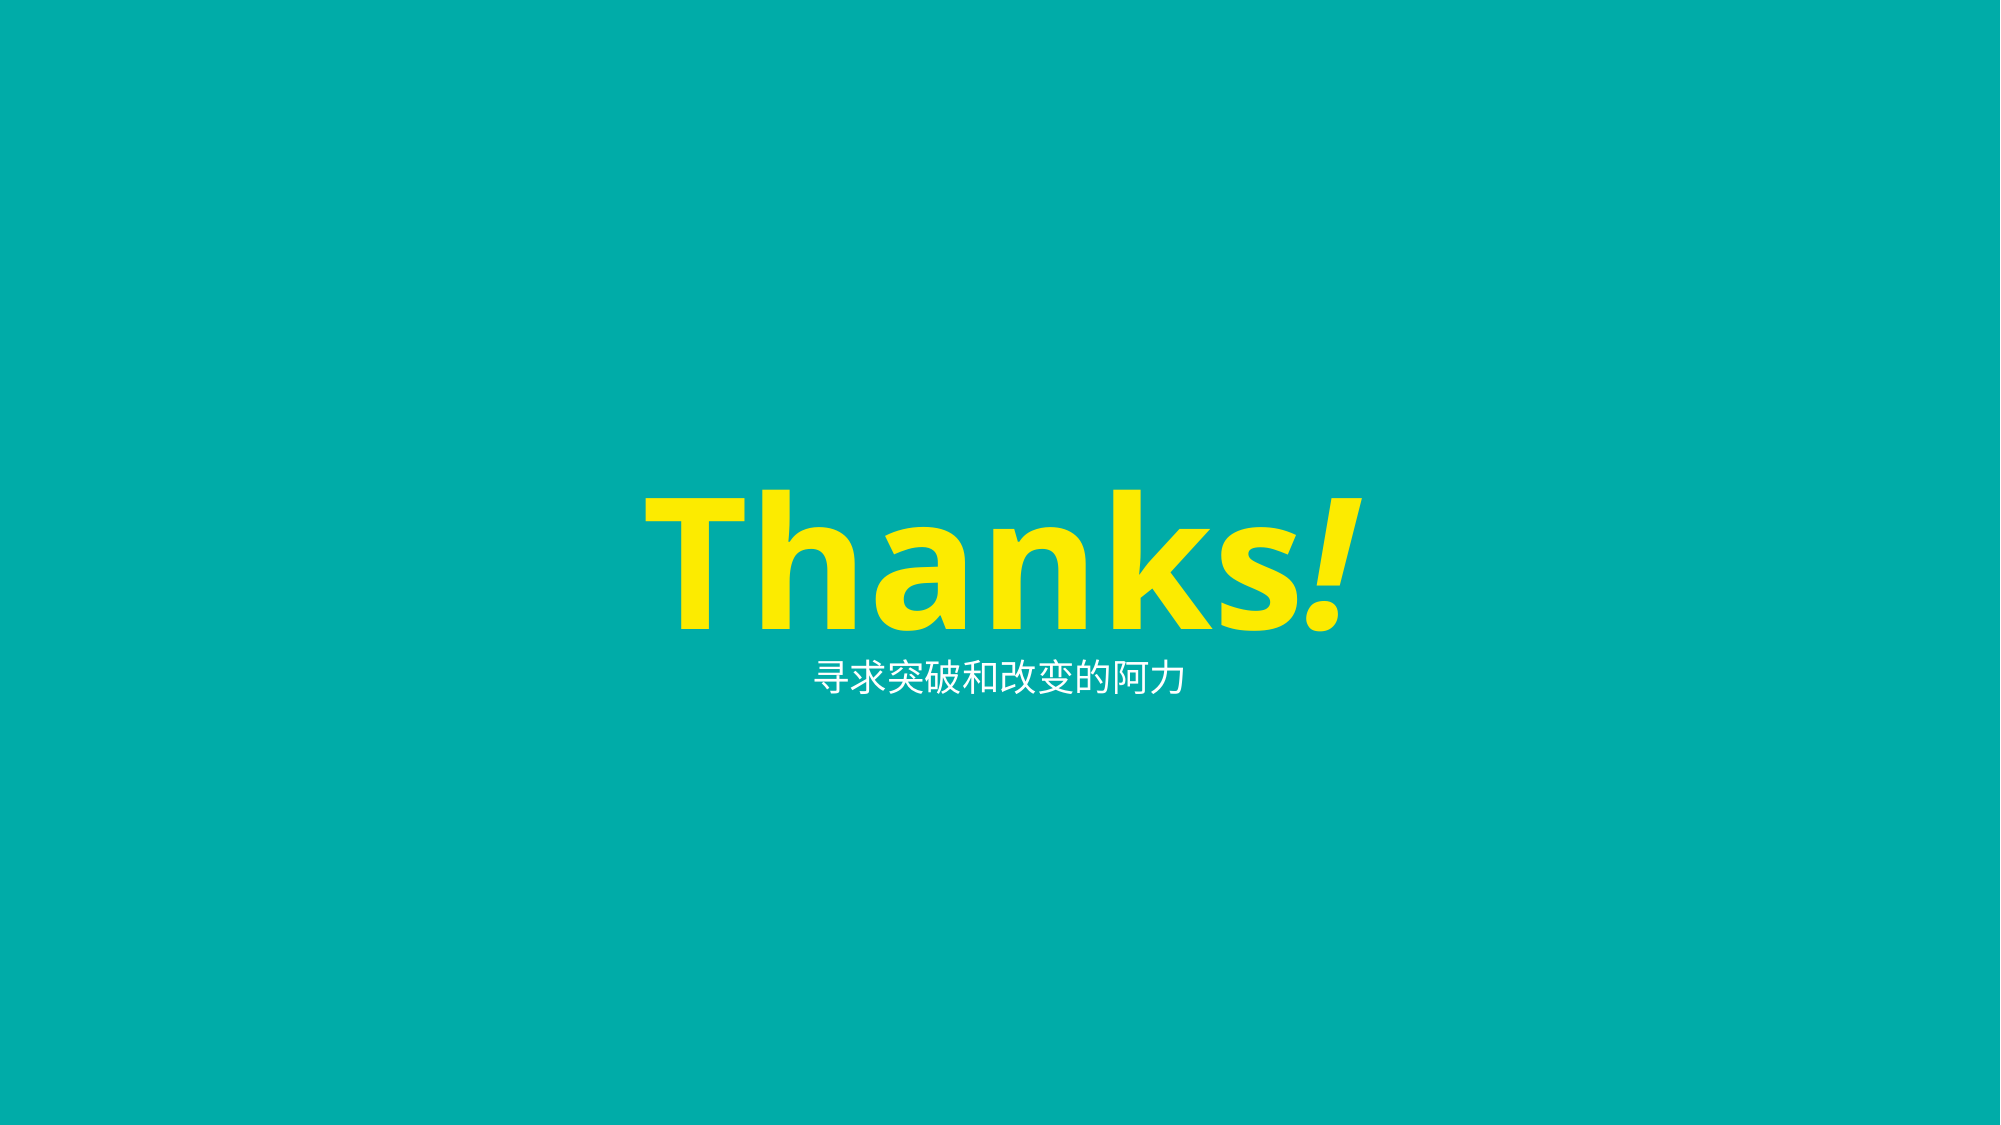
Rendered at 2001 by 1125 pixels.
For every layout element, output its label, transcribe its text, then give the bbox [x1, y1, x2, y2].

text_box Thanks! [627, 439, 1373, 674]
text_box 寻求突破和改变的阿力 [797, 646, 1203, 706]
